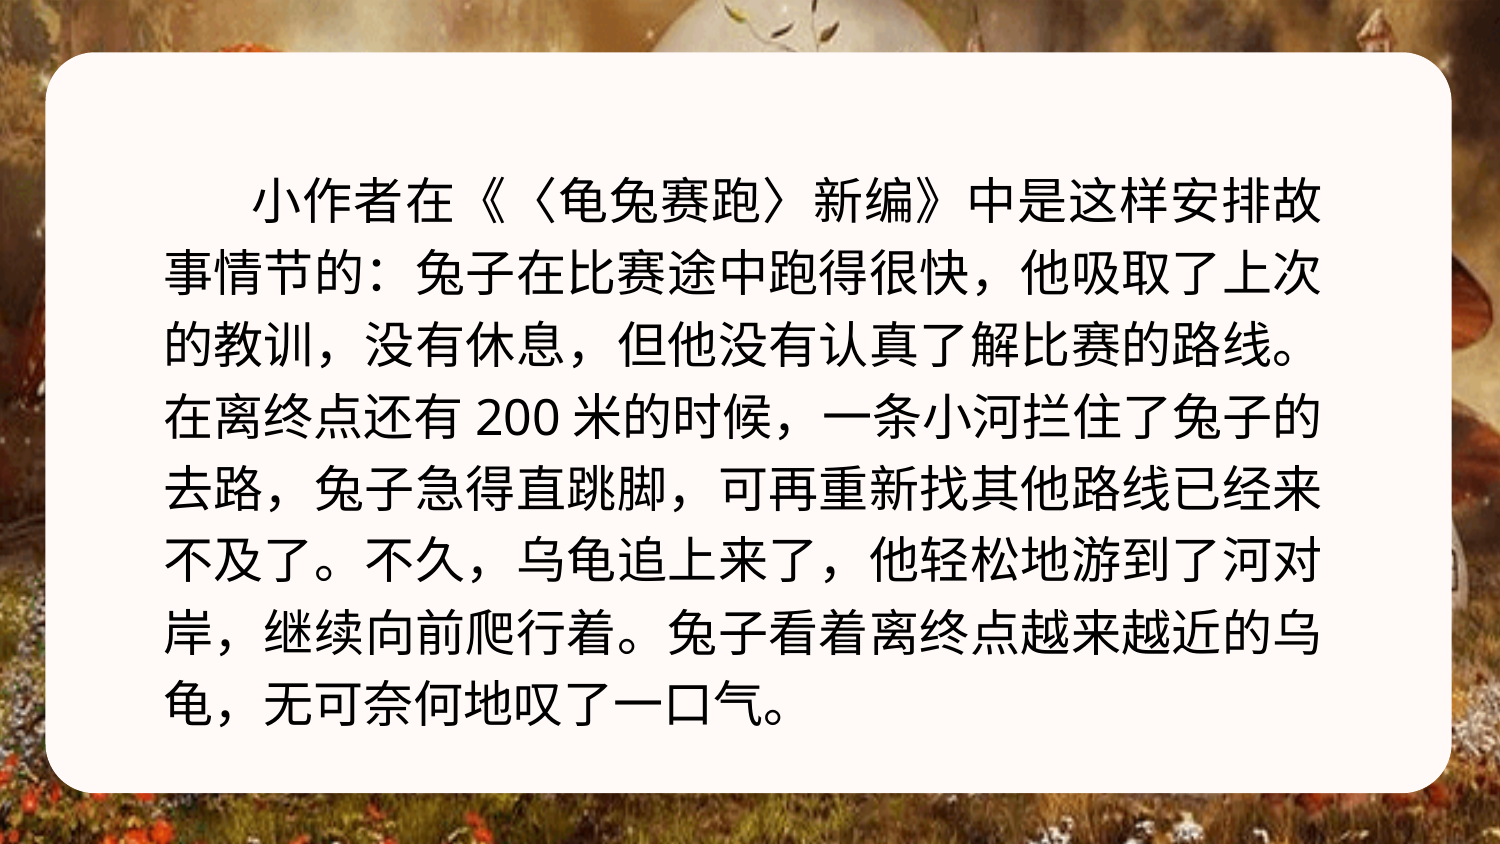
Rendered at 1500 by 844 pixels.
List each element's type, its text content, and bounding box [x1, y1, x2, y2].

text_box 小作者在《〈龟兔赛跑〉新编》中是这样安排故事情节的：兔子在比赛途中跑得很快，他吸取了上次的教训，没有休息，但他没有认真了解比赛的路线。在离终点还有200米的时候，一条小河拦住了兔子的去路，兔子急得直跳脚，可再重新找其他路线已经来不及了。不久，乌龟追上来了，他轻松地游到了河对岸，继续向前爬行着。兔子看着离终点越来越近的乌龟，无可奈何地叹了一口气。 [151, 151, 1334, 739]
picture [0, 0, 1500, 844]
